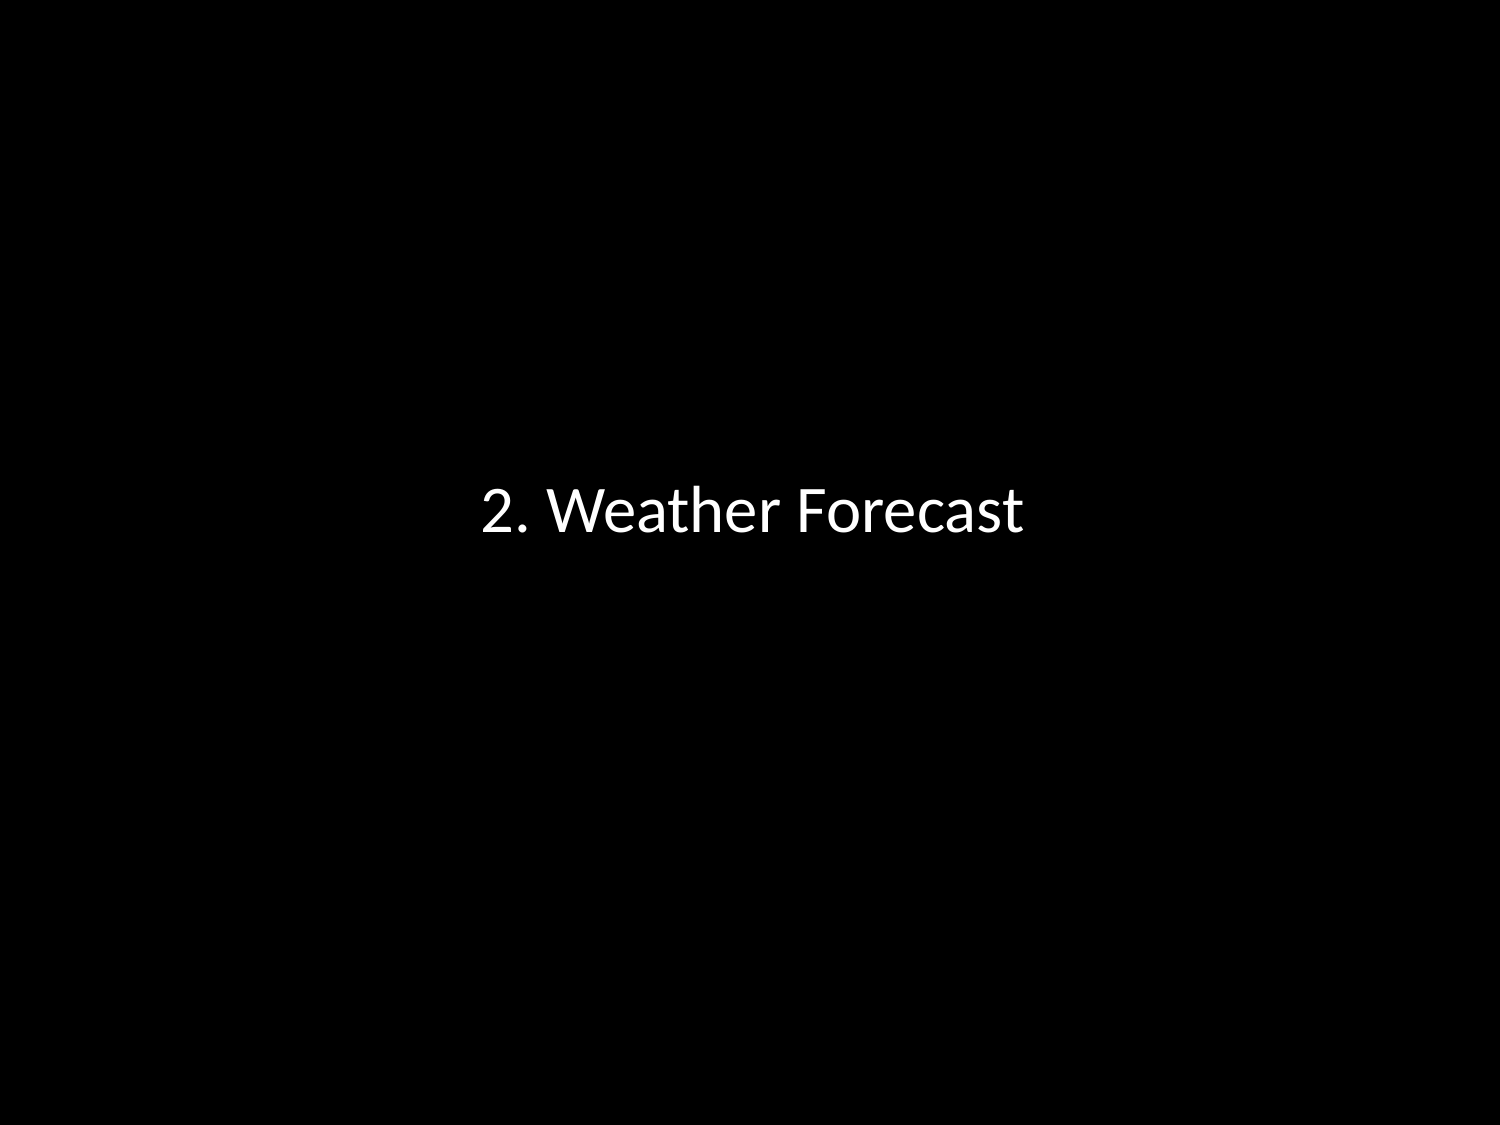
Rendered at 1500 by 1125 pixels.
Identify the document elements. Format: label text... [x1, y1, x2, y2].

text_box 2. Weather Forecast [459, 458, 1046, 599]
